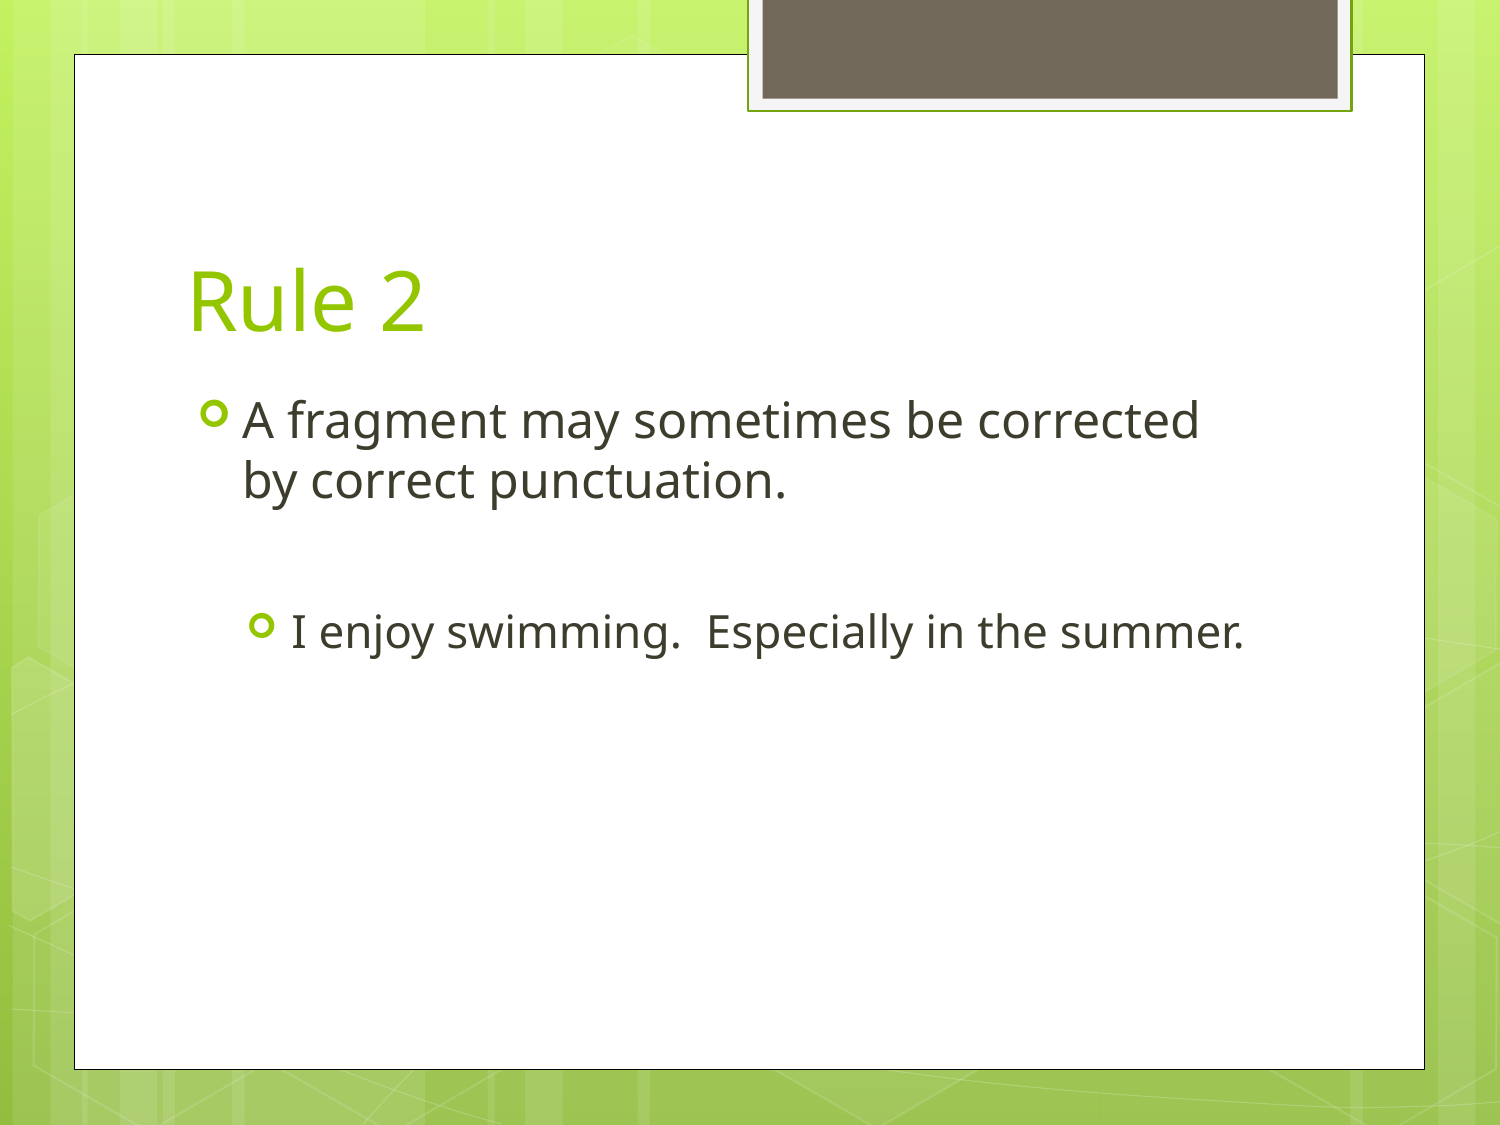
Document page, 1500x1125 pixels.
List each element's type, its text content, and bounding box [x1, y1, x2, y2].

title Rule 2 [171, 168, 1324, 357]
list A fragment may sometimes be corrected by correct punctuation. I enjoy swimming. Especially in the summer. [171, 381, 1283, 957]
